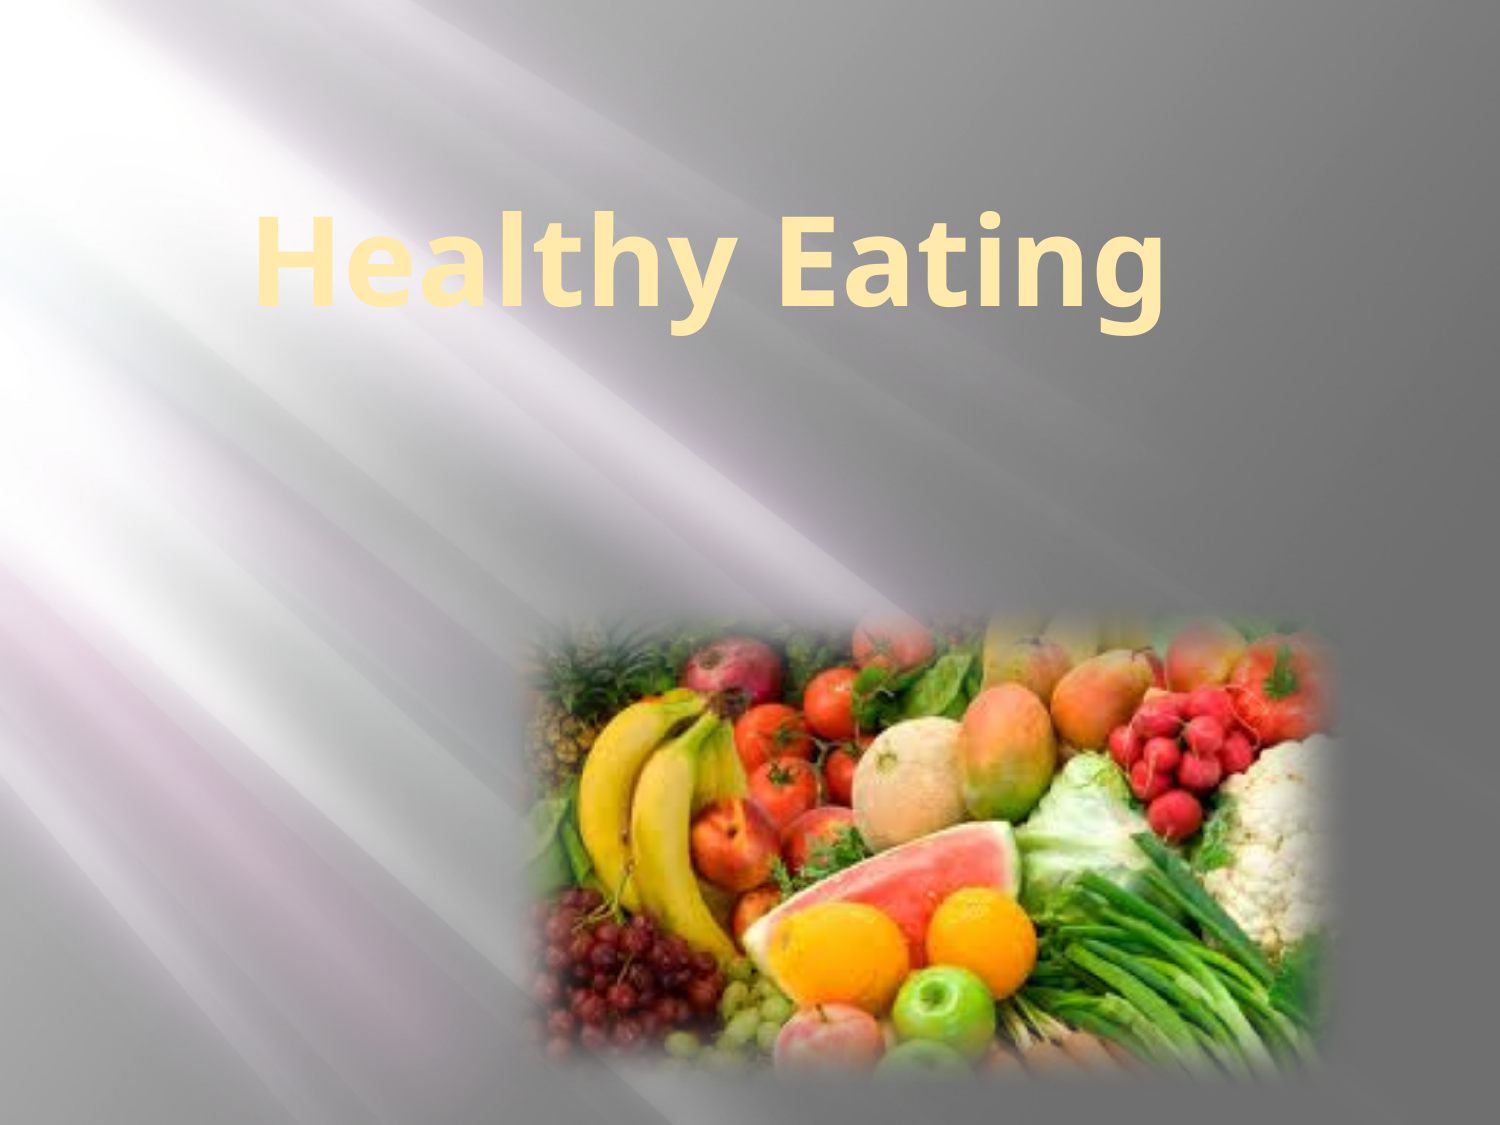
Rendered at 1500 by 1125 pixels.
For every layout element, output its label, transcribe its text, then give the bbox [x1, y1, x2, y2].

picture [0, 0, 1500, 1125]
title Healthy Eating [88, 90, 1364, 332]
